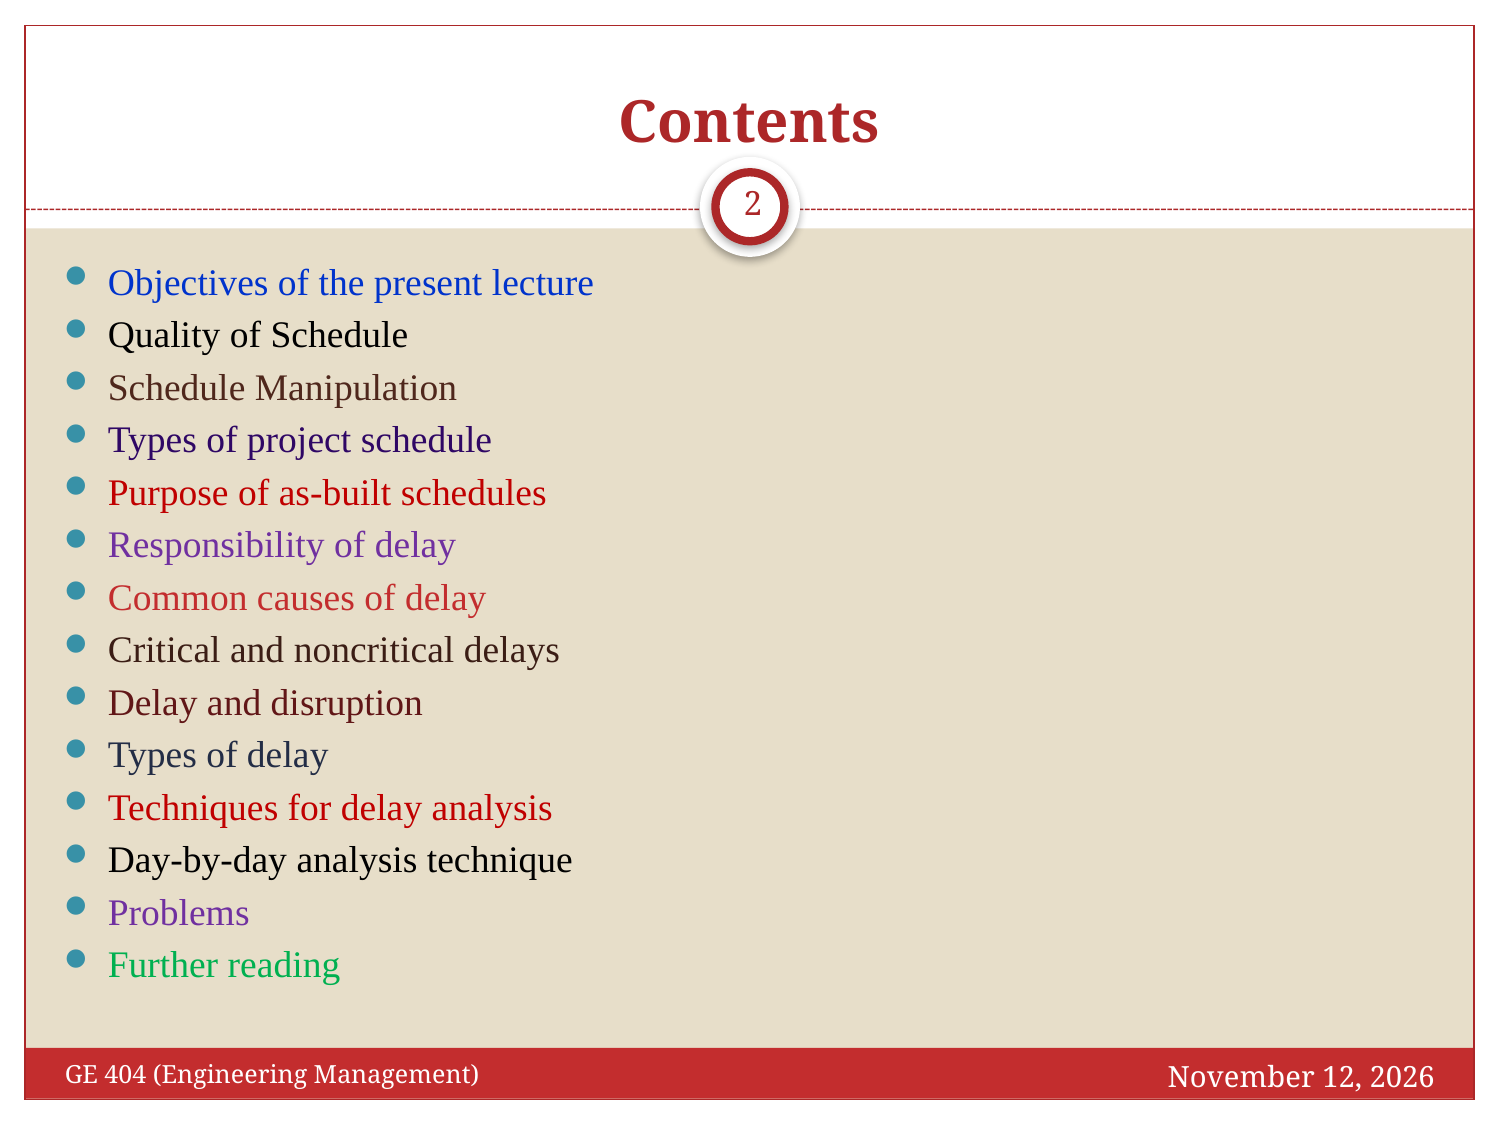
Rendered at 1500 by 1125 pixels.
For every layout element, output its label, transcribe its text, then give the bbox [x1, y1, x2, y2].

slide_number 2 [715, 168, 791, 241]
list Objectives of the present lecture Quality of Schedule Schedule Manipulation Types of project schedule Purpose of as-built schedules Responsibility of delay Common causes of delay Critical and noncritical delays Delay and disruption Types of delay Techniques for delay analysis Day-by-day analysis technique Problems Further reading [49, 250, 1445, 1001]
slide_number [950, 1050, 1450, 1111]
footer GE 404 (Engineering Management) [50, 1051, 638, 1112]
title Contents [49, 37, 1450, 162]
